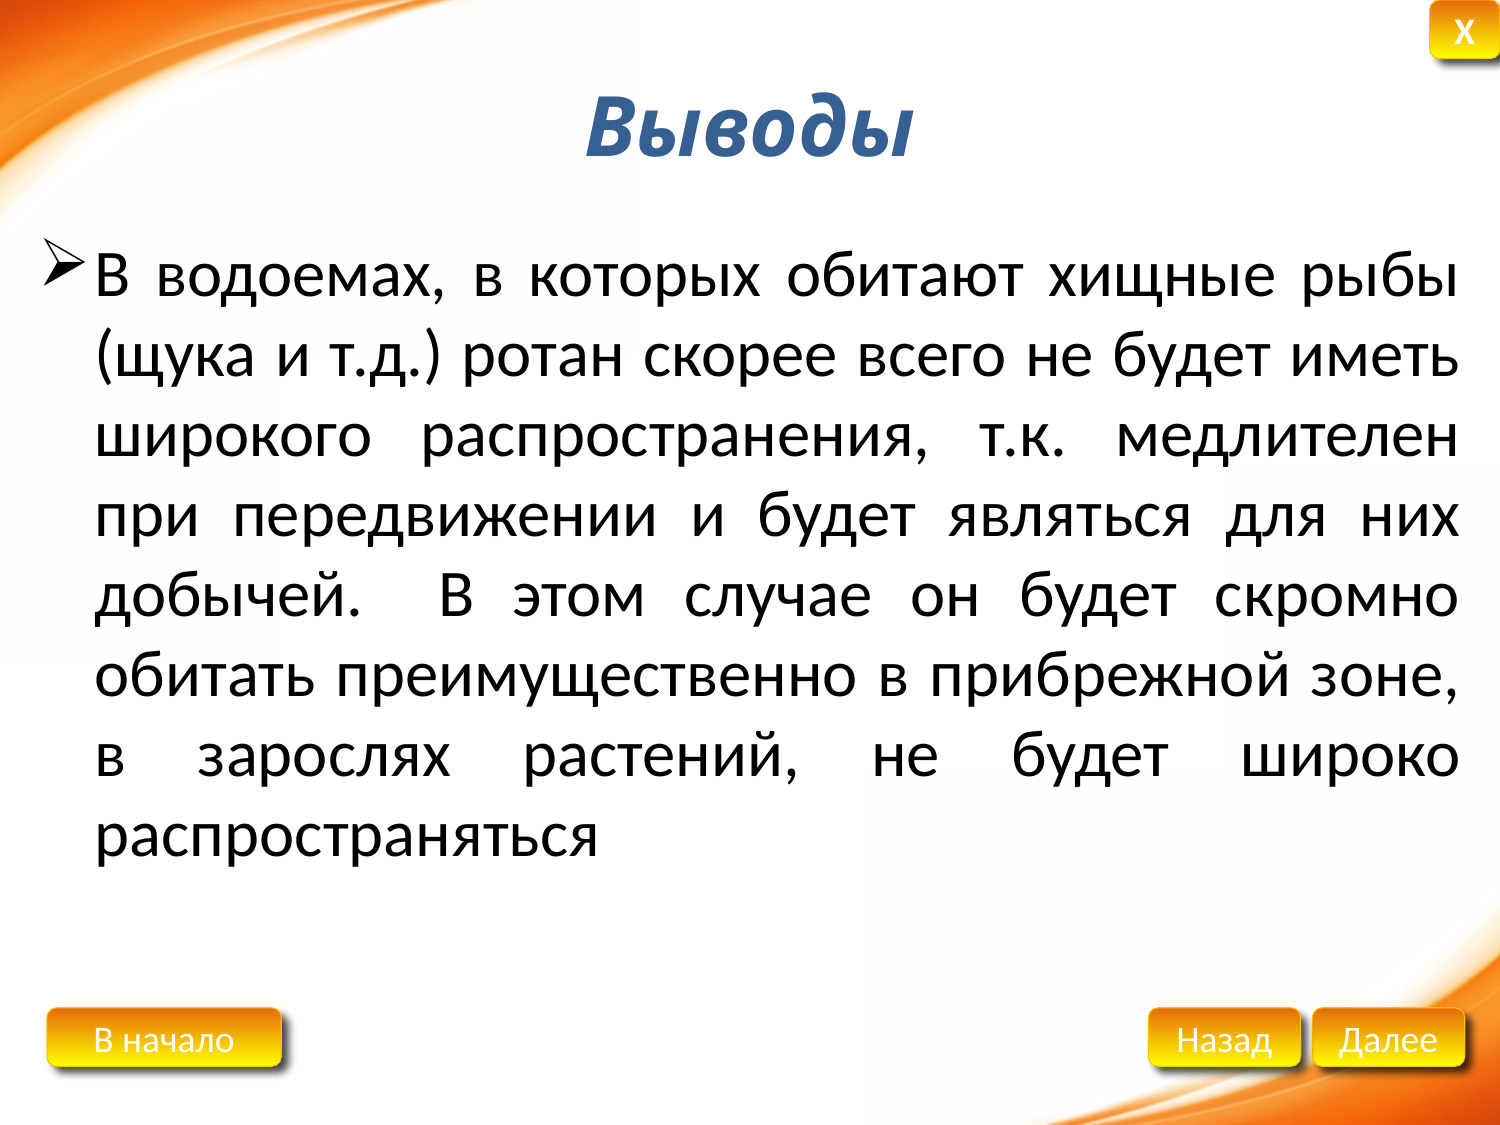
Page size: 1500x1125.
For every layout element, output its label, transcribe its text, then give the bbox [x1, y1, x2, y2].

title Выводы [0, 46, 1500, 200]
list В водоемах, в которых обитают хищные рыбы (щука и т.д.) ротан скорее всего не будет иметь широкого распространения, т.к. медлителен при передвижении и будет являться для них добычей. В этом случае он будет скромно обитать преимущественно в прибрежной зоне, в зарослях растений, не будет широко распространяться [23, 222, 1477, 985]
picture [0, 200, 1500, 1125]
picture [0, 0, 1434, 46]
